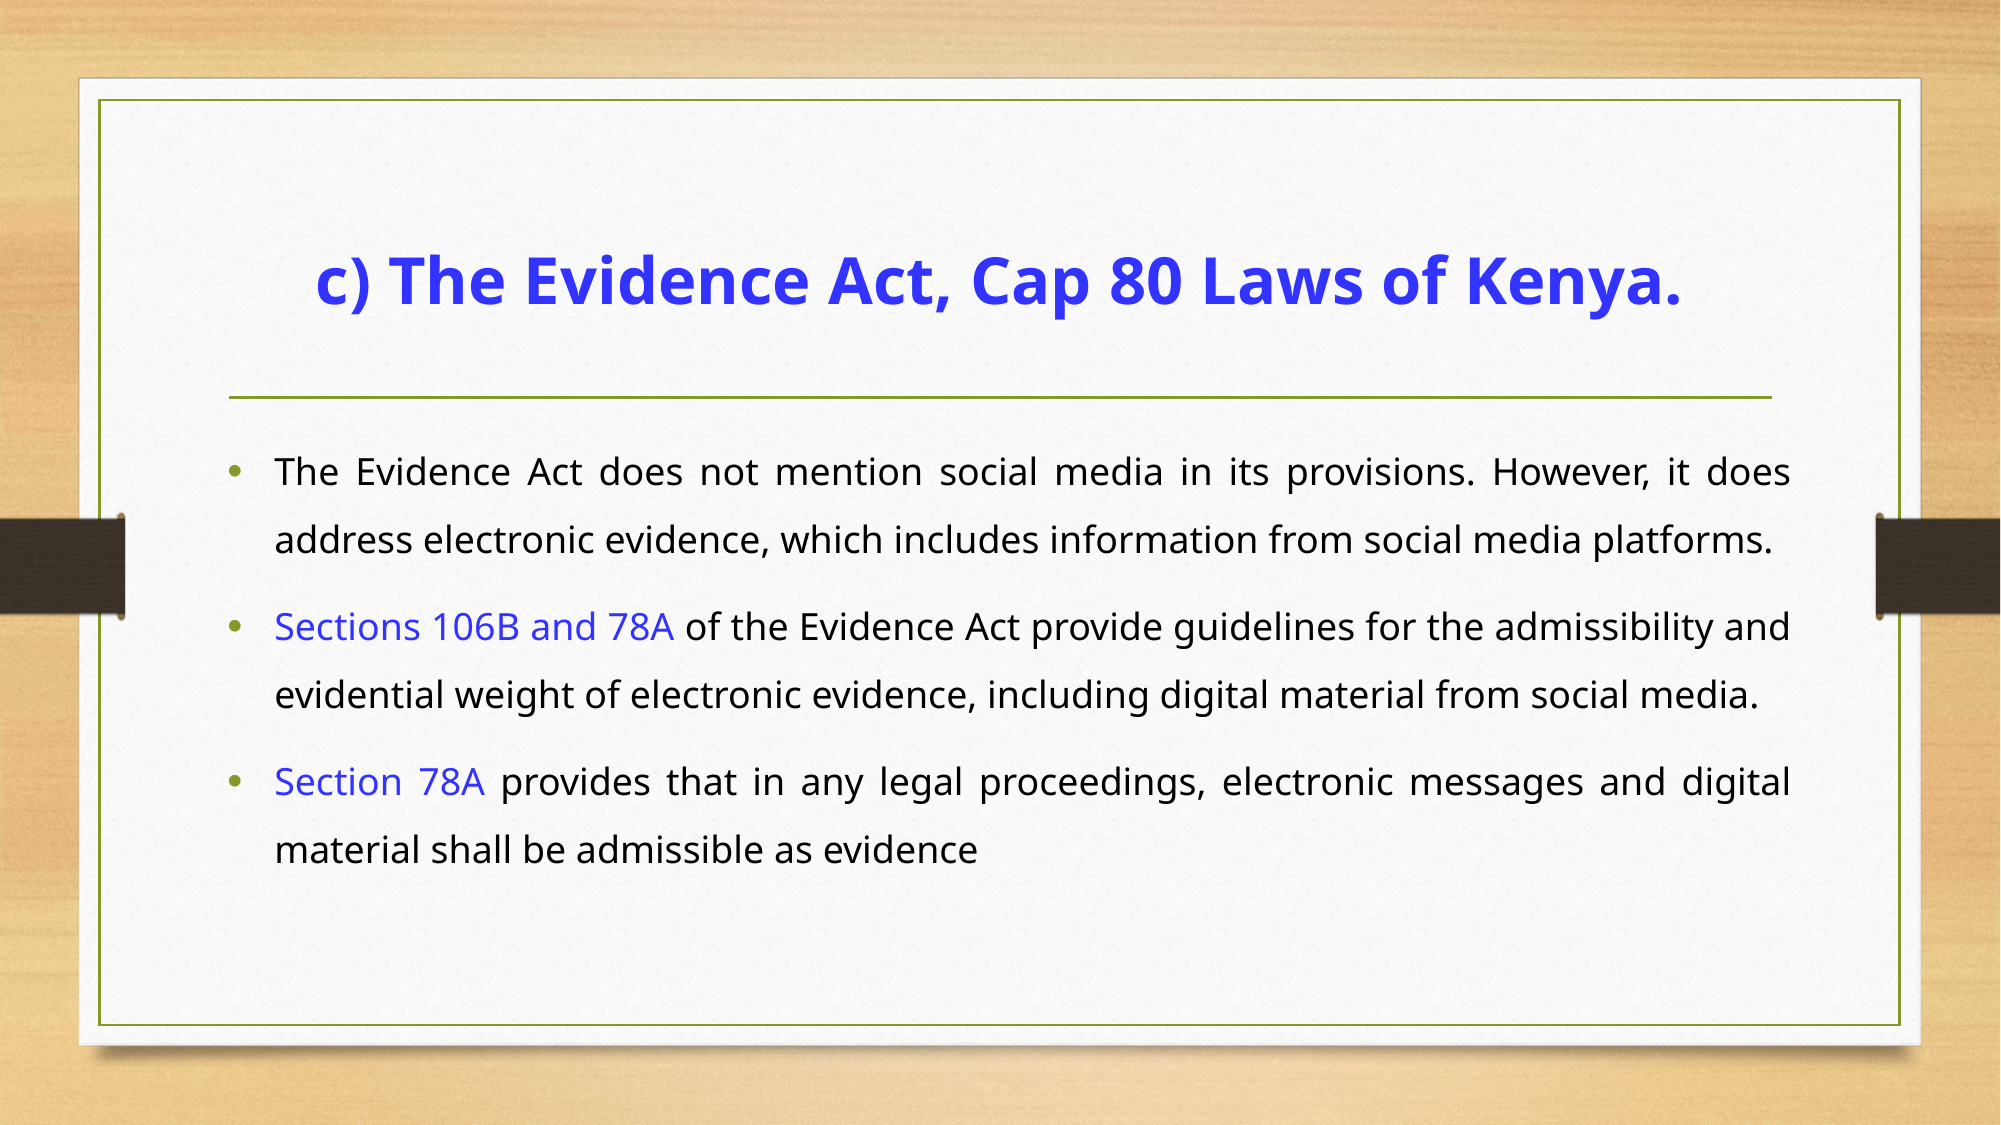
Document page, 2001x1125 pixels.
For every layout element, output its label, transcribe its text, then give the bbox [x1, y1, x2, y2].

list The Evidence Act does not mention social media in its provisions. However, it does address electronic evidence, which includes information from social media platforms. Sections 106B and 78A of the Evidence Act provide guidelines for the admissibility and evidential weight of electronic evidence, including digital material from social media. Section 78A provides that in any legal proceedings, electronic messages and digital material shall be admissible as evidence [212, 418, 1808, 999]
picture [0, 0, 2001, 1125]
title c) The Evidence Act, Cap 80 Laws of Kenya. [212, 230, 1788, 375]
